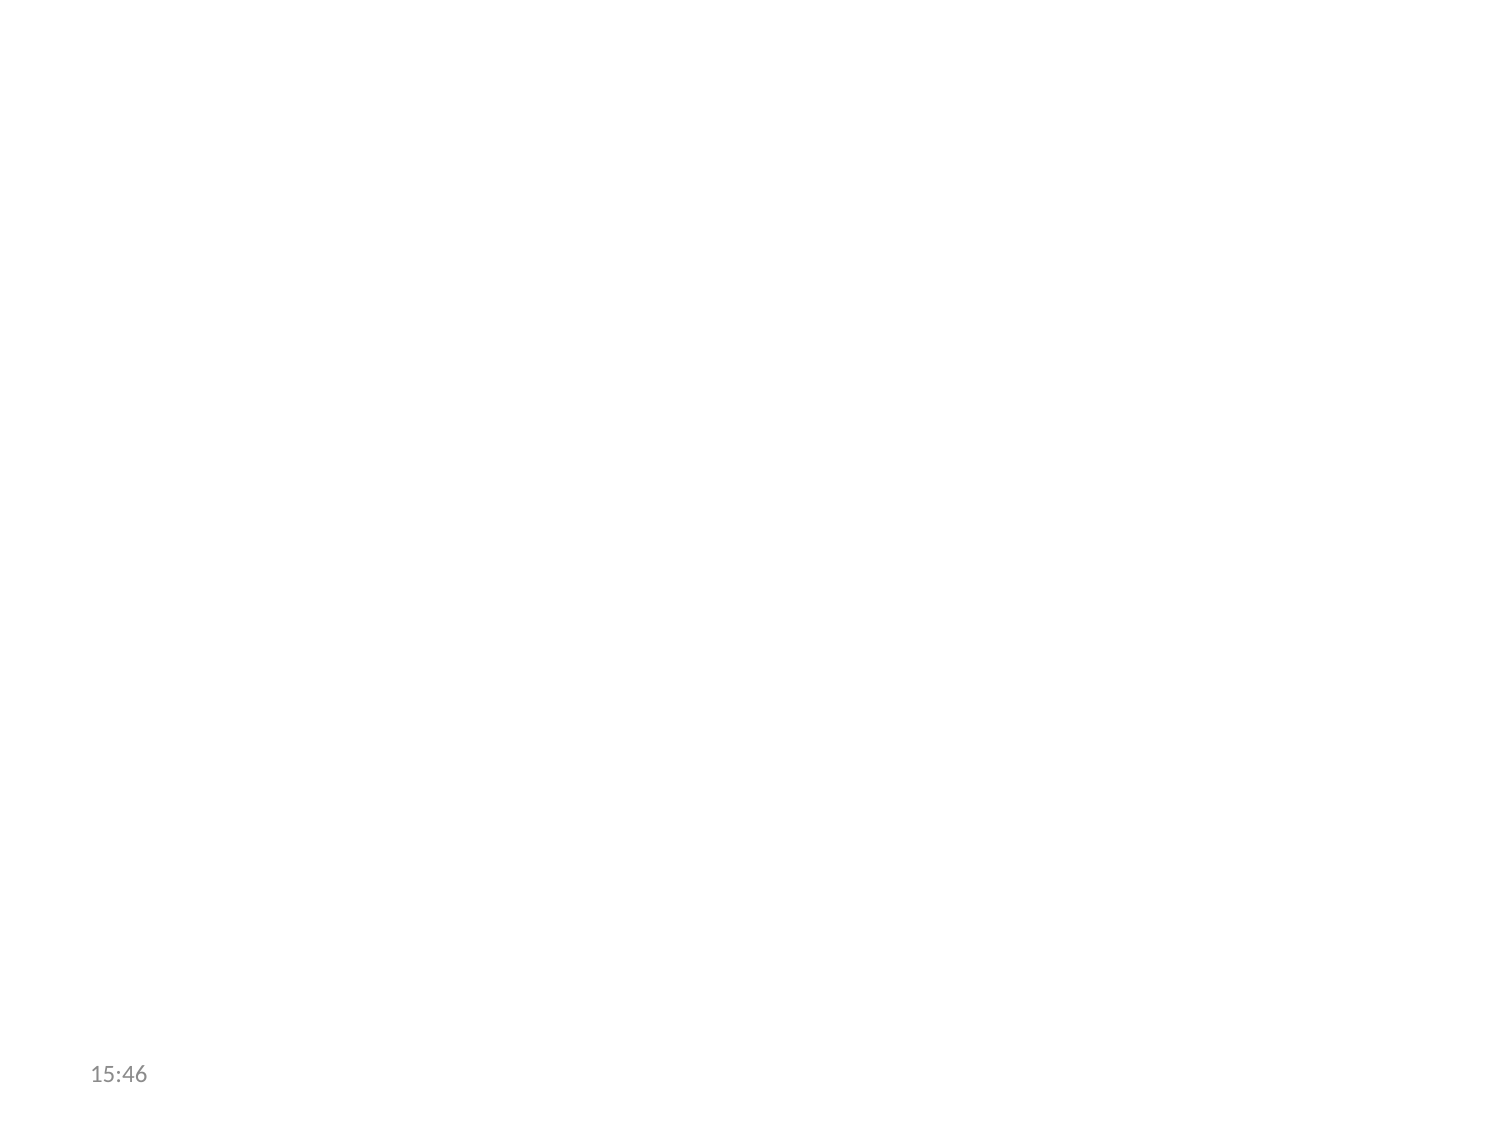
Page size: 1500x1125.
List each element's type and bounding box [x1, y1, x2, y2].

slide_number [75, 1042, 425, 1103]
